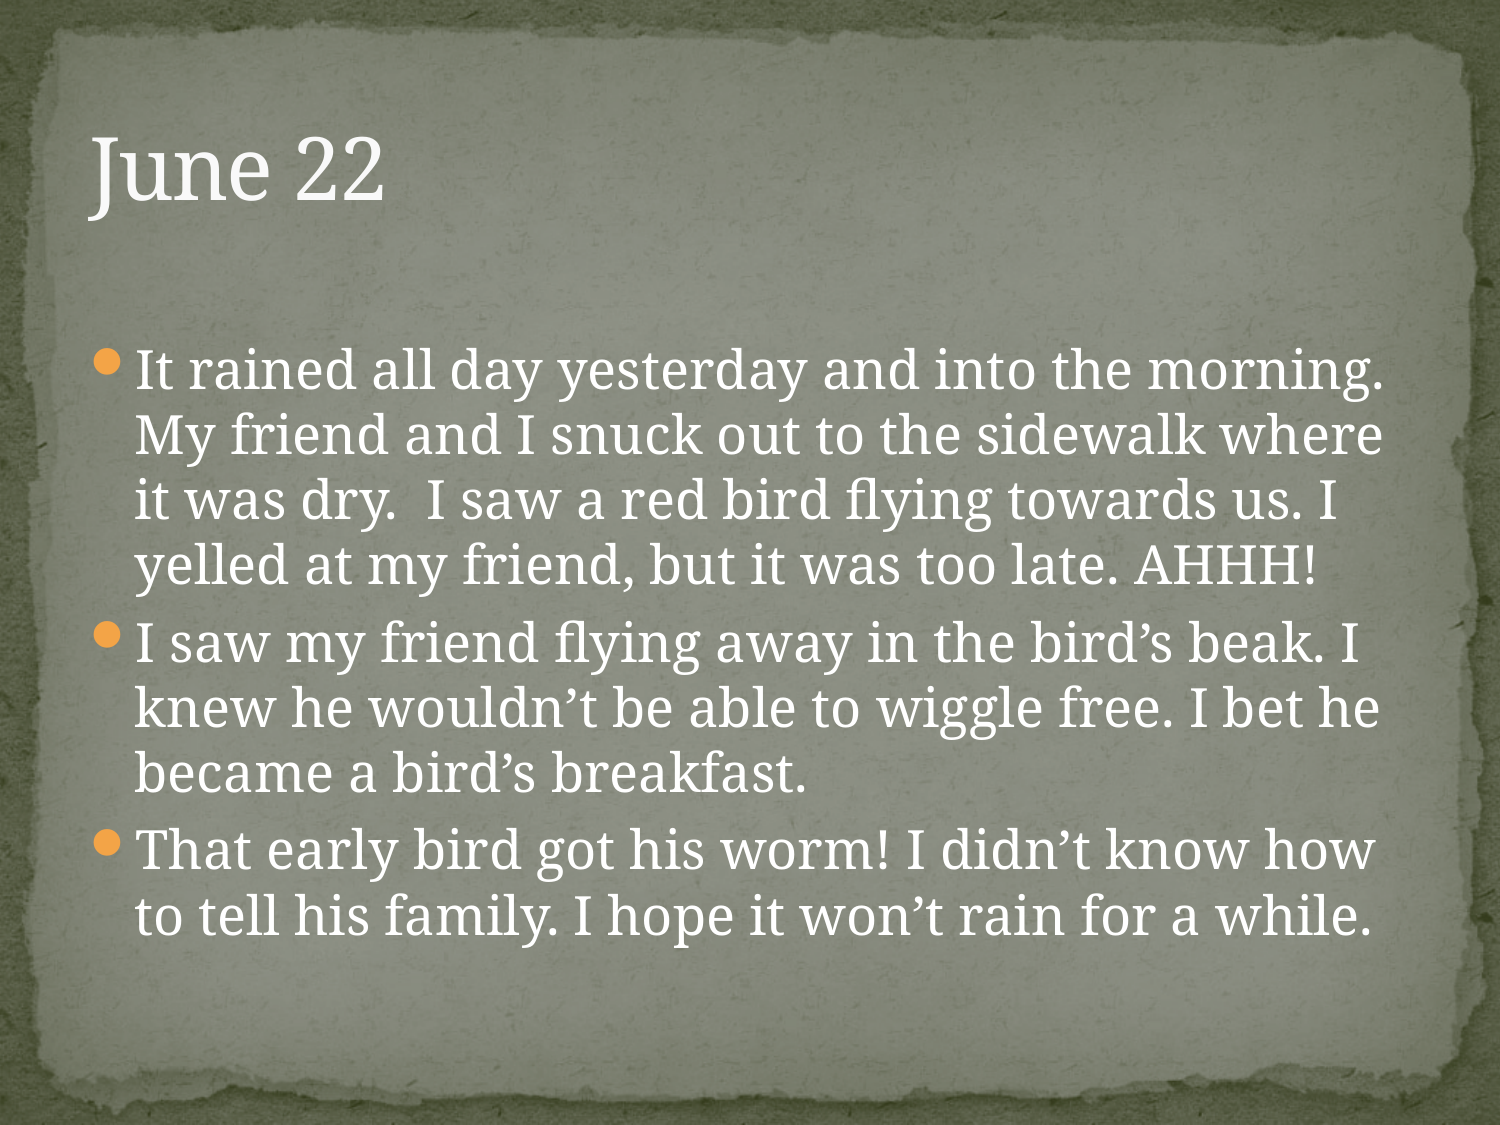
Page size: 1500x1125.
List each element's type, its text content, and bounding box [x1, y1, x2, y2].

list It rained all day yesterday and into the morning. My friend and I snuck out to the sidewalk where it was dry. I saw a red bird flying towards us. I yelled at my friend, but it was too late. AHHH! I saw my friend flying away in the bird’s beak. I knew he wouldn’t be able to wiggle free. I bet he became a bird’s breakfast. That early bird got his worm! I didn’t know how to tell his family. I hope it won’t rain for a while. [75, 249, 1425, 1000]
title June 22 [74, 24, 1425, 225]
